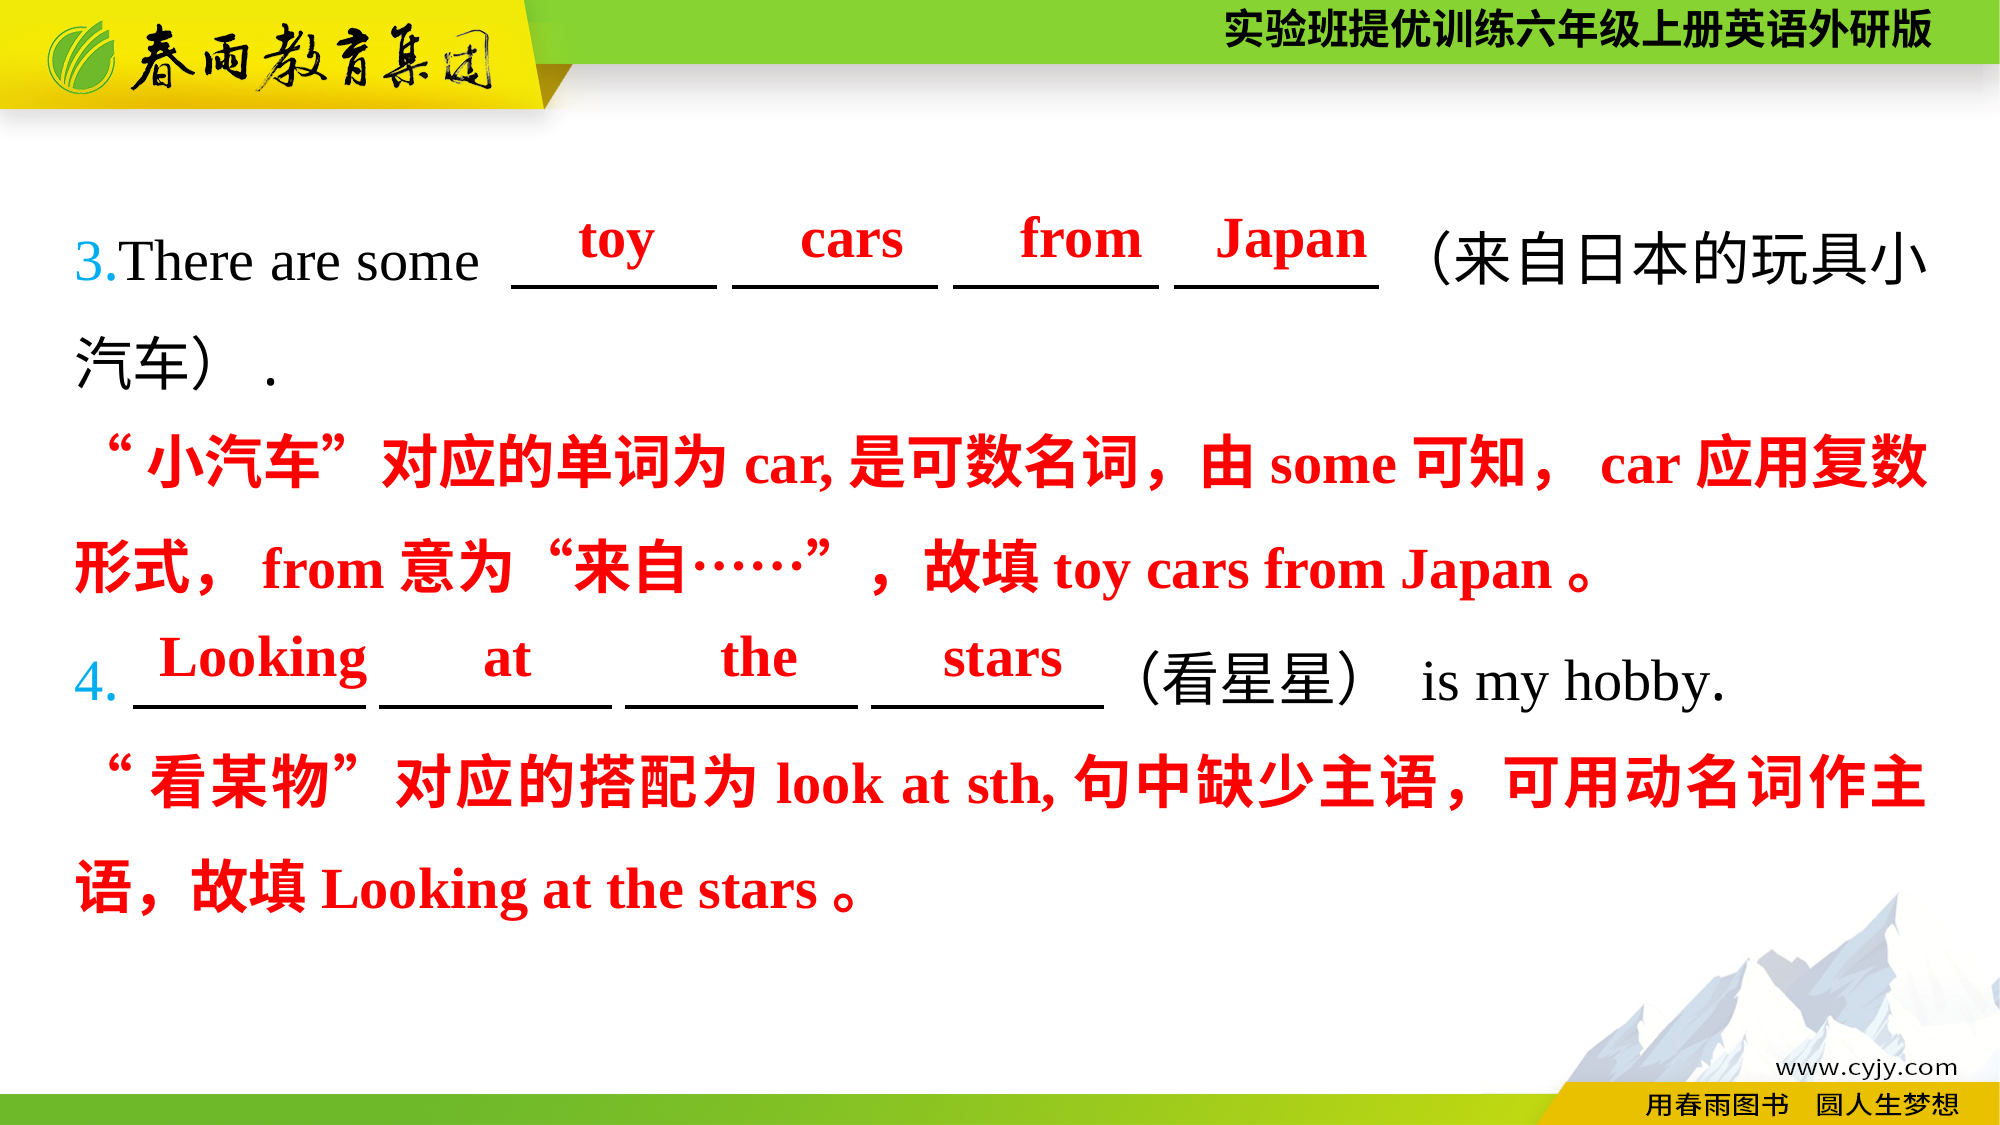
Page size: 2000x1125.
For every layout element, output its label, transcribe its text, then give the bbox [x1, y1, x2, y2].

text_box Looking at the stars [145, 611, 1079, 696]
text_box toy cars from Japan [563, 192, 1383, 277]
text_box “小汽车”对应的单词为car,是可数名词，由some可知，car应用复数形式，from意为“来自……”，故填toy cars from Japan。 [59, 382, 1944, 608]
picture [0, 0, 2000, 1125]
text_box “看某物”对应的搭配为look at sth,句中缺少主语，可用动名词作主语，故填Looking at the stars。 [59, 703, 1944, 928]
list 3.There are some （来自日本的玩具小汽车）. 4. （看星星） is my hobby. [59, 179, 1944, 382]
list 3.There are some （来自日本的玩具小汽车）. 4. （看星星） is my hobby. [59, 608, 1944, 703]
